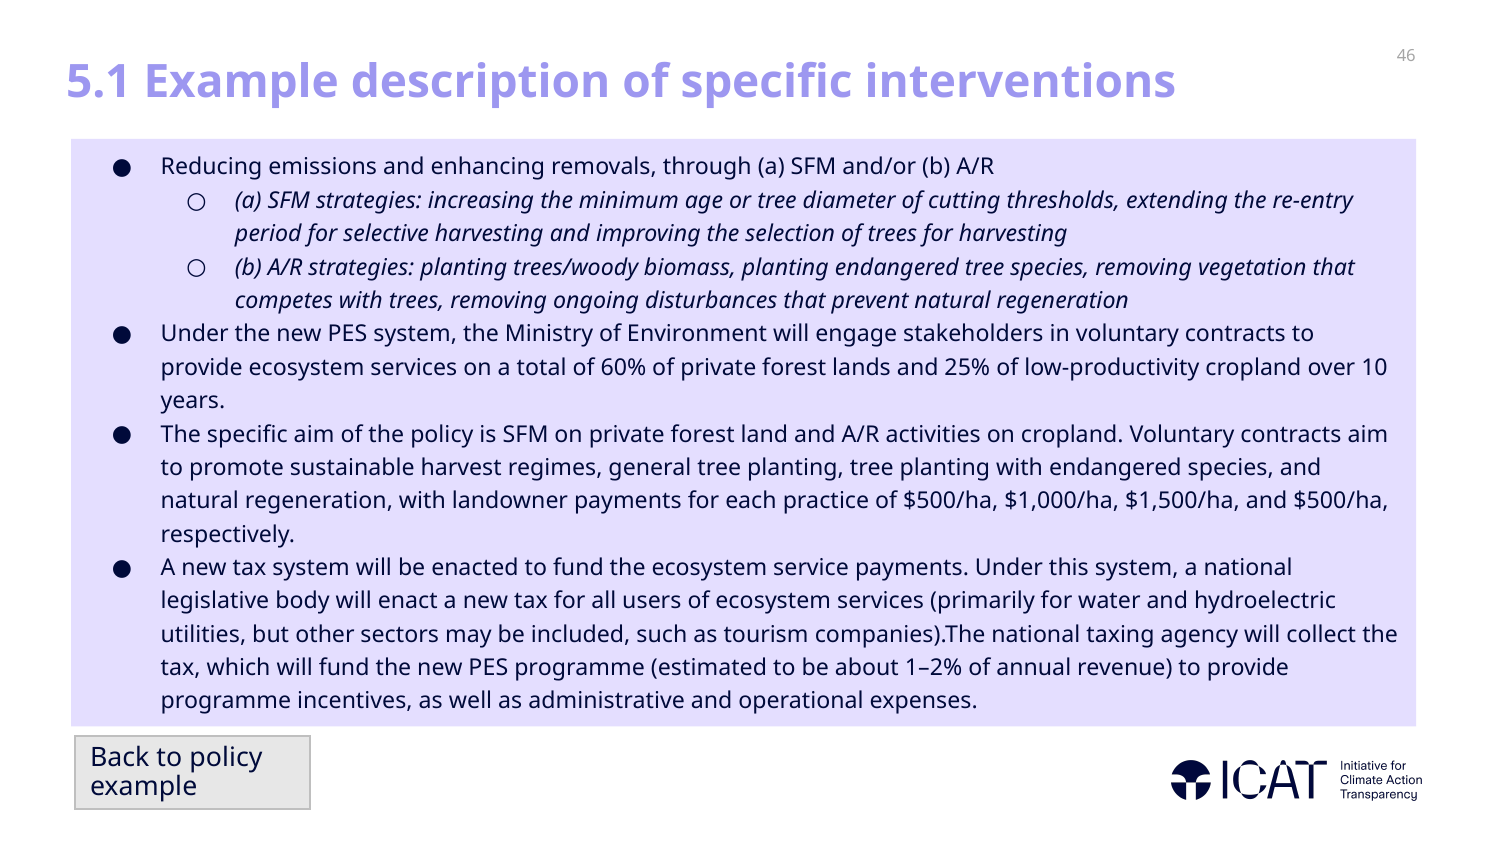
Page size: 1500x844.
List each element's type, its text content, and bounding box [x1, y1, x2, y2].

text_box Reducing emissions and enhancing removals, through (a) SFM and/or (b) A/R (a) SFM strategies: increasing the minimum age or tree diameter of cutting thresholds, extending the re-entry period for selective harvesting and improving the selection of trees for harvesting (b) A/R strategies: planting trees/woody biomass, planting endangered tree species, removing vegetation that competes with trees, removing ongoing disturbances that prevent natural regeneration Under the new PES system, the Ministry of Environment will engage stakeholders in voluntary contracts to provide ecosystem services on a total of 60% of private forest lands and 25% of low-productivity cropland over 10 years. The specific aim of the policy is SFM on private forest land and A/R activities on cropland. Voluntary contracts aim to promote sustainable harvest regimes, general tree planting, tree planting with endangered species, and natural regeneration, with landowner payments for each practice of $500/ha, $1,000/ha, $1,500/ha, and $500/ha, respectively. A new tax system will be enacted to fund the ecosystem service payments. Under this system, a national legislative body will enact a new tax for all users of ecosystem services (primarily for water and hydroelectric utilities, but other sectors may be included, such as tourism companies).The national taxing agency will collect the tax, which will fund the new PES programme (estimated to be about 1–2% of annual revenue) to provide programme incentives, as well as administrative and operational expenses. [71, 138, 1417, 727]
title 5.1 Example description of specific interventions [51, 35, 1449, 130]
text_box [114, 754, 310, 791]
picture [1171, 724, 1459, 835]
list Back to policy example [75, 735, 310, 809]
